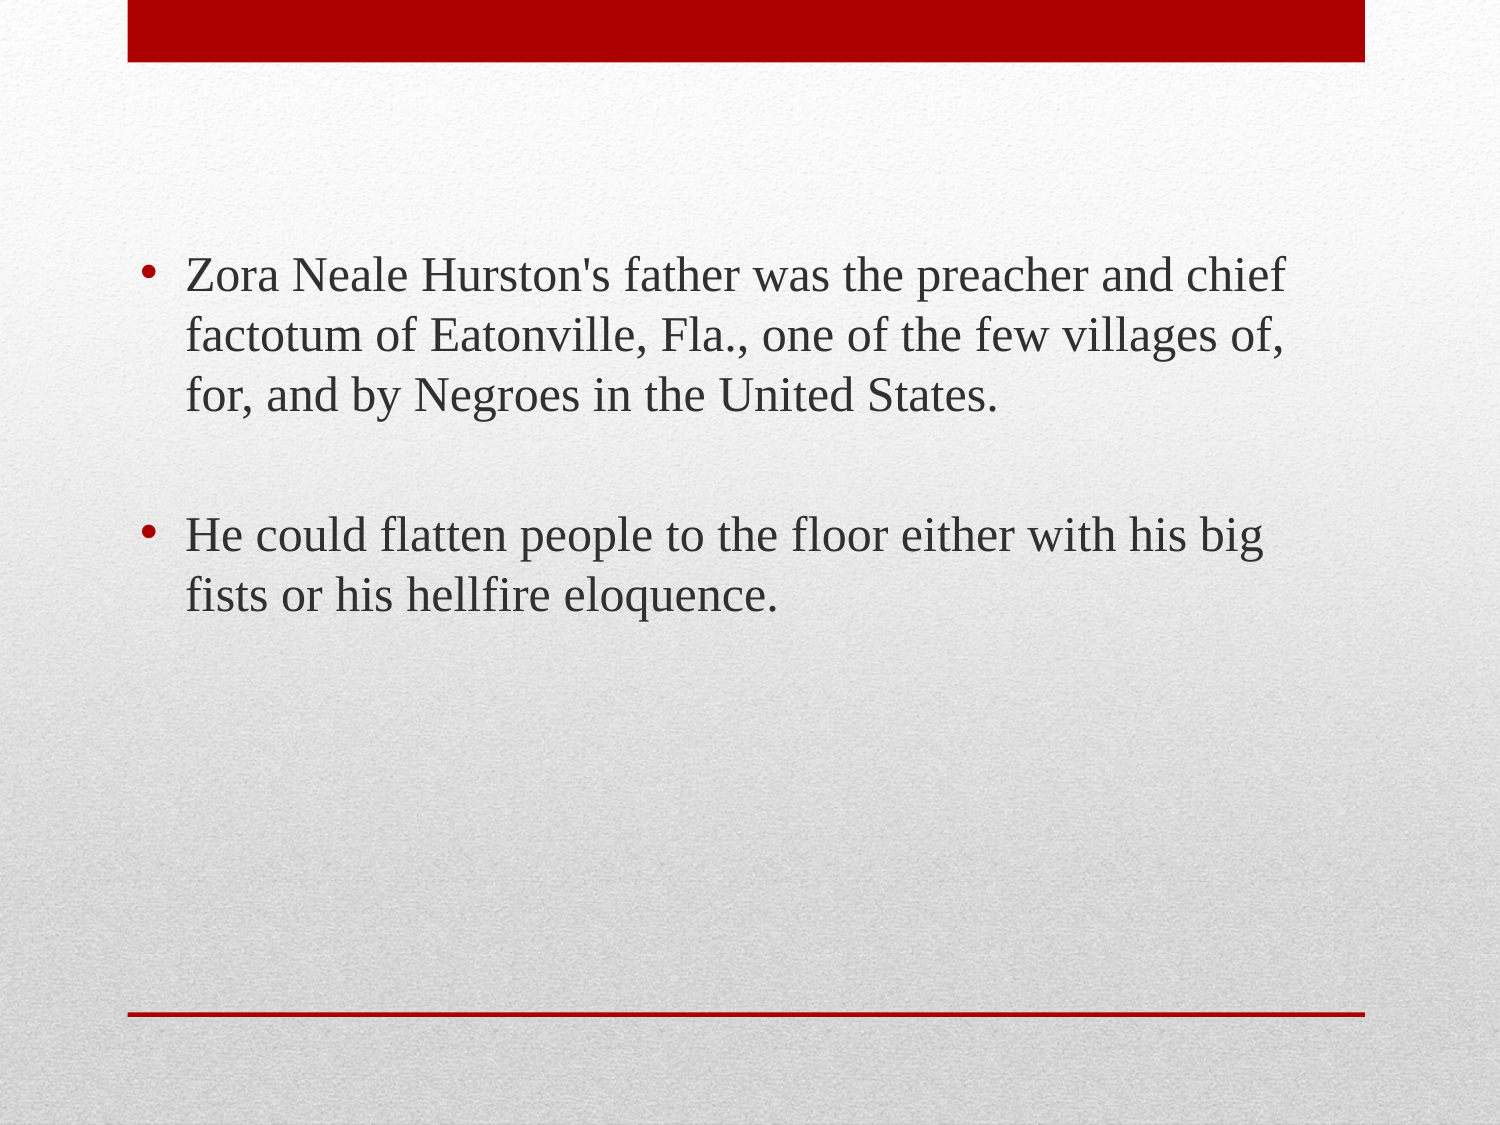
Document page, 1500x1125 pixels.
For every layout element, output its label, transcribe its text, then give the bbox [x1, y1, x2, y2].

list Zora Neale Hurston's father was the preacher and chief factotum of Eatonville, Fla., one of the few villages of, for, and by Negroes in the United States. He could flatten people to the floor either with his big fists or his hellfire eloquence. [125, 112, 1363, 750]
